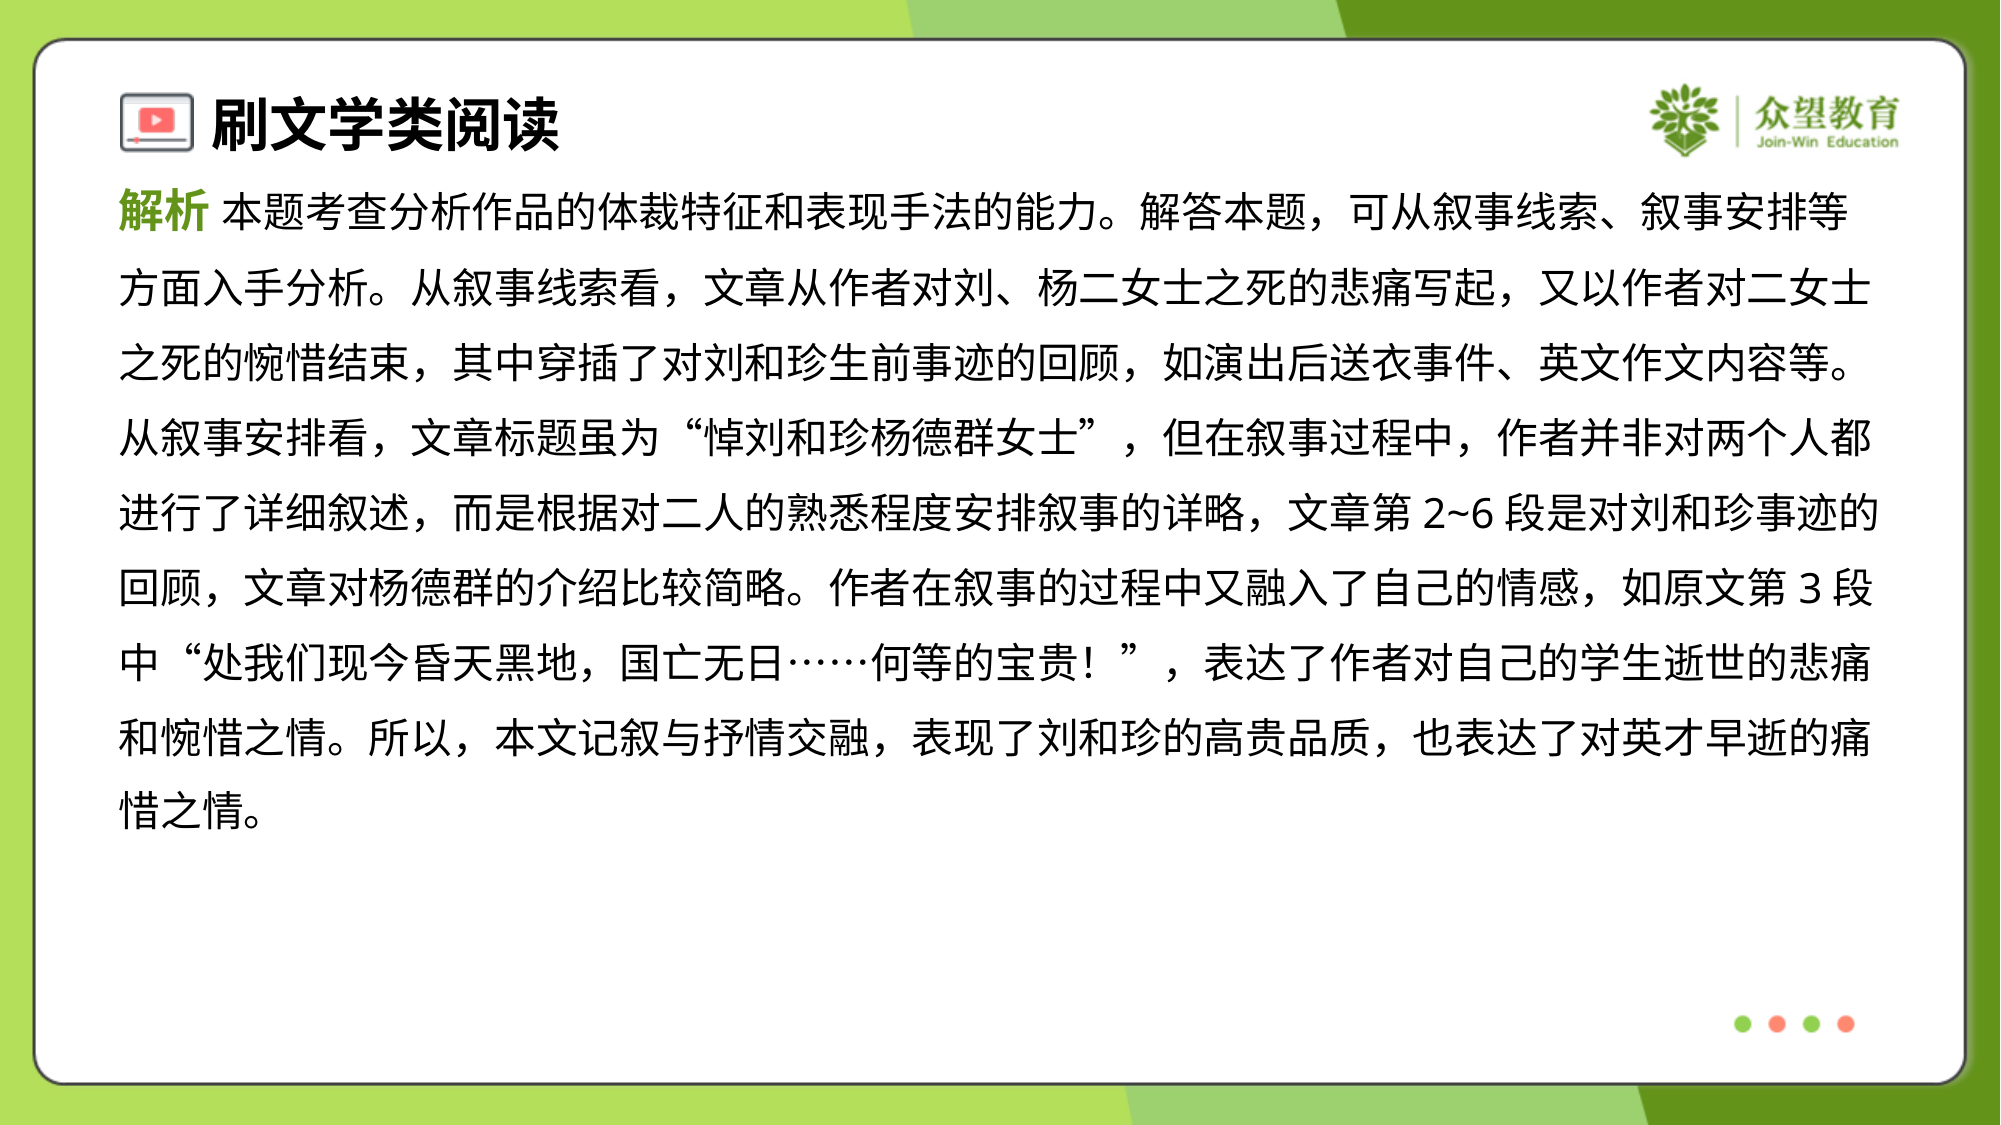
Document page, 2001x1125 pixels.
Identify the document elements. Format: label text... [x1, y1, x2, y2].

picture [0, 0, 2000, 1125]
text_box 解析 本题考查分析作品的体裁特征和表现手法的能力。解答本题，可从叙事线索、叙事安排等 方面入手分析。从叙事线索看，文章从作者对刘、杨二女士之死的悲痛写起，又以作者对二女士 之死的惋惜结束，其中穿插了对刘和珍生前事迹的回顾，如演出后送衣事件、英文作文内容等。 从叙事安排看，文章标题虽为“悼刘和珍杨德群女士”，但在叙事过程中，作者并非对两个人都 进行了详细叙述，而是根据对二人的熟悉程度安排叙事的详略，文章第2~6段是对刘和珍事迹的 回顾，文章对杨德群的介绍比较简略。作者在叙事的过程中又融入了自己的情感，如原文第3段 中“处我们现今昏天黑地，国亡无日……何等的宝贵！”，表达了作者对自己的学生逝世的悲痛 和惋惜之情。所以，本文记叙与抒情交融，表现了刘和珍的高贵品质，也表达了对英才早逝的痛 惜之情。 [118, 159, 1883, 827]
